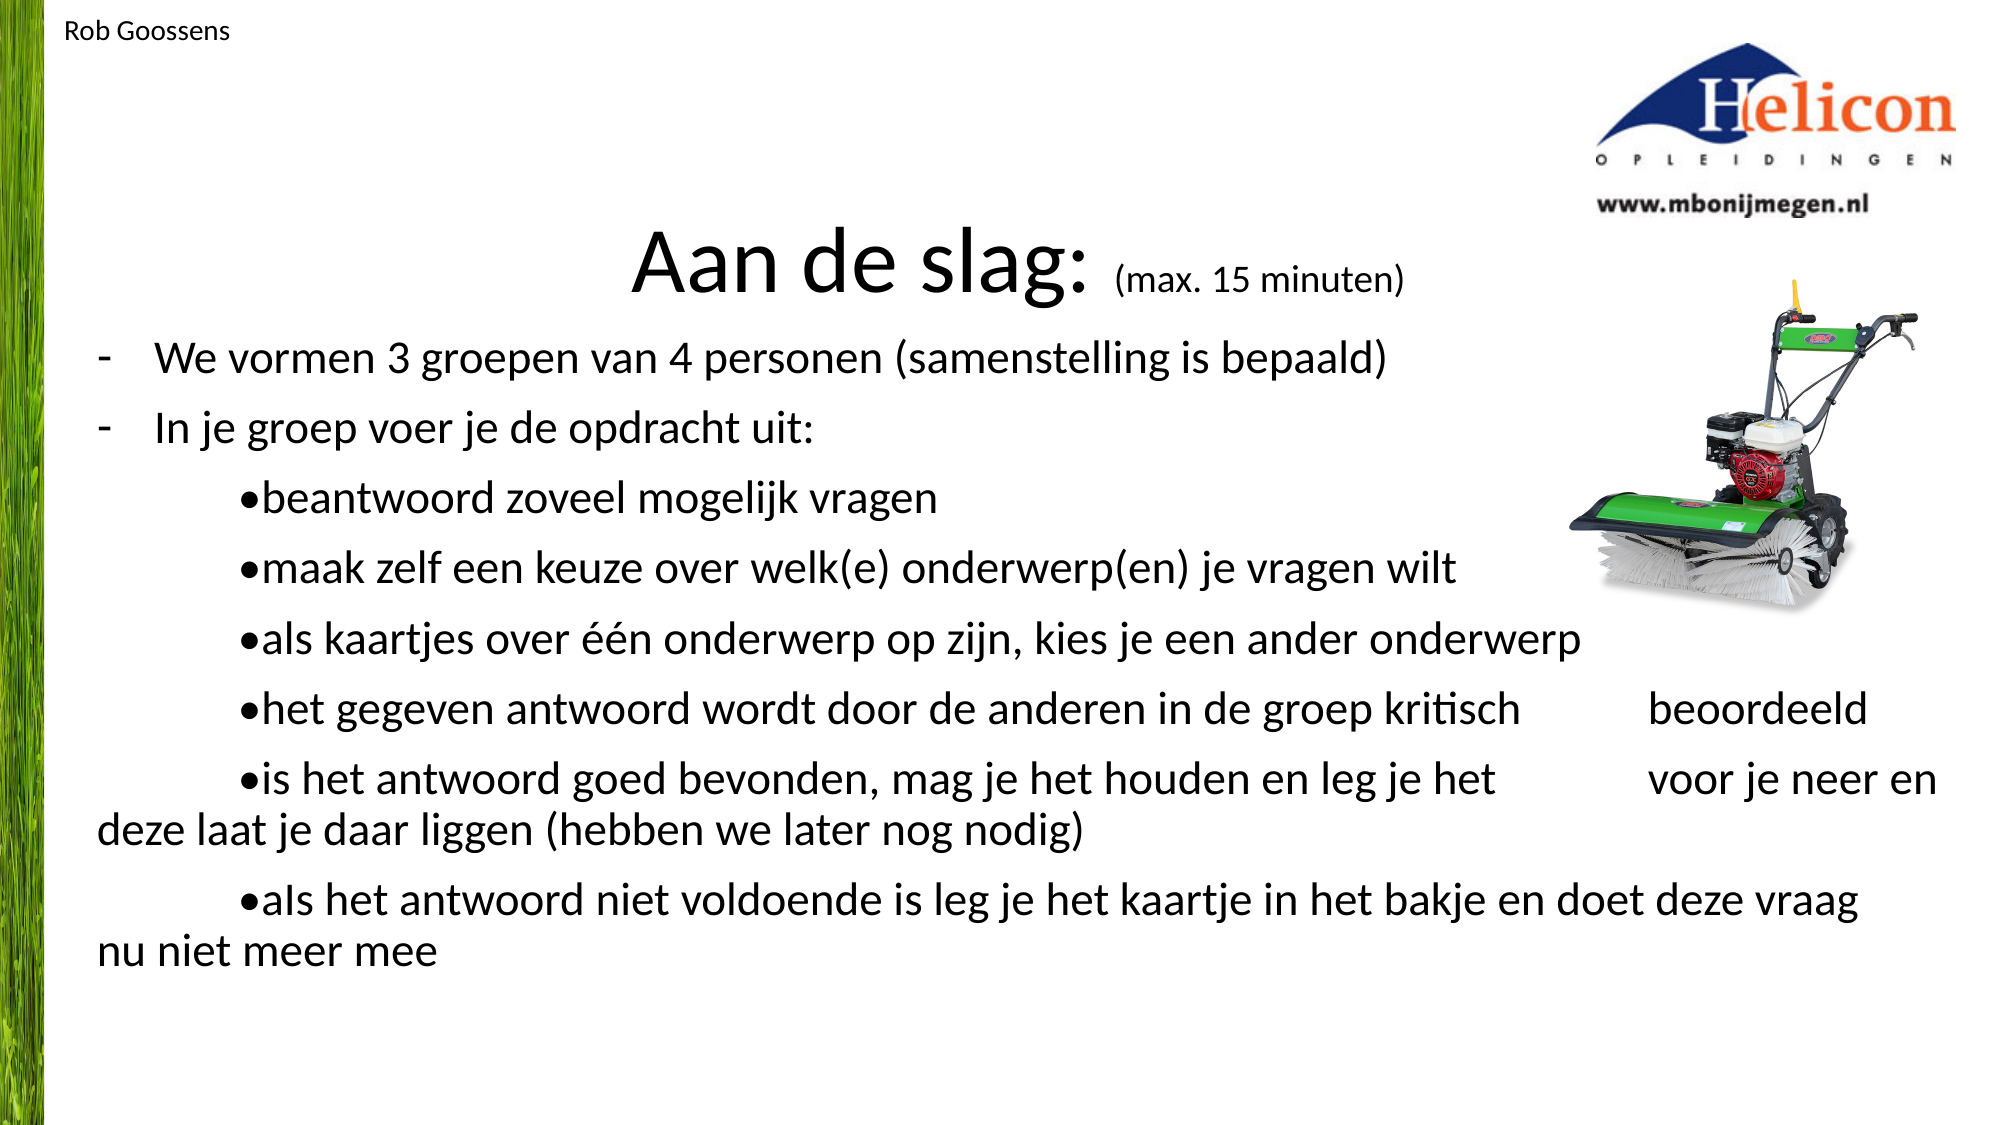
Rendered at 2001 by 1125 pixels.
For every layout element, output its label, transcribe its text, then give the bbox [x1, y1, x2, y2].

picture [1550, 260, 1943, 627]
text_box Rob Goossens [49, 3, 250, 54]
picture [1596, 43, 1956, 218]
text_box [0, 0, 45, 1125]
subtitle Aan de slag: (max. 15 minuten) We vormen 3 groepen van 4 personen (samenstelling is bepaald) In je groep voer je de opdracht uit: •beantwoord zoveel mogelijk vragen •maak zelf een keuze over welk(e) onderwerp(en) je vragen wilt beantwoorden •als kaartjes over één onderwerp op zijn, kies je een ander onderwerp •het gegeven antwoord wordt door de anderen in de groep kritisch beoordeeld •is het antwoord goed bevonden, mag je het houden en leg je het voor je neer en deze laat je daar liggen (hebben we later nog nodig) •aIs het antwoord niet voldoende is leg je het kaartje in het bakje en doet deze vraag nu niet meer mee [81, 204, 1956, 1075]
